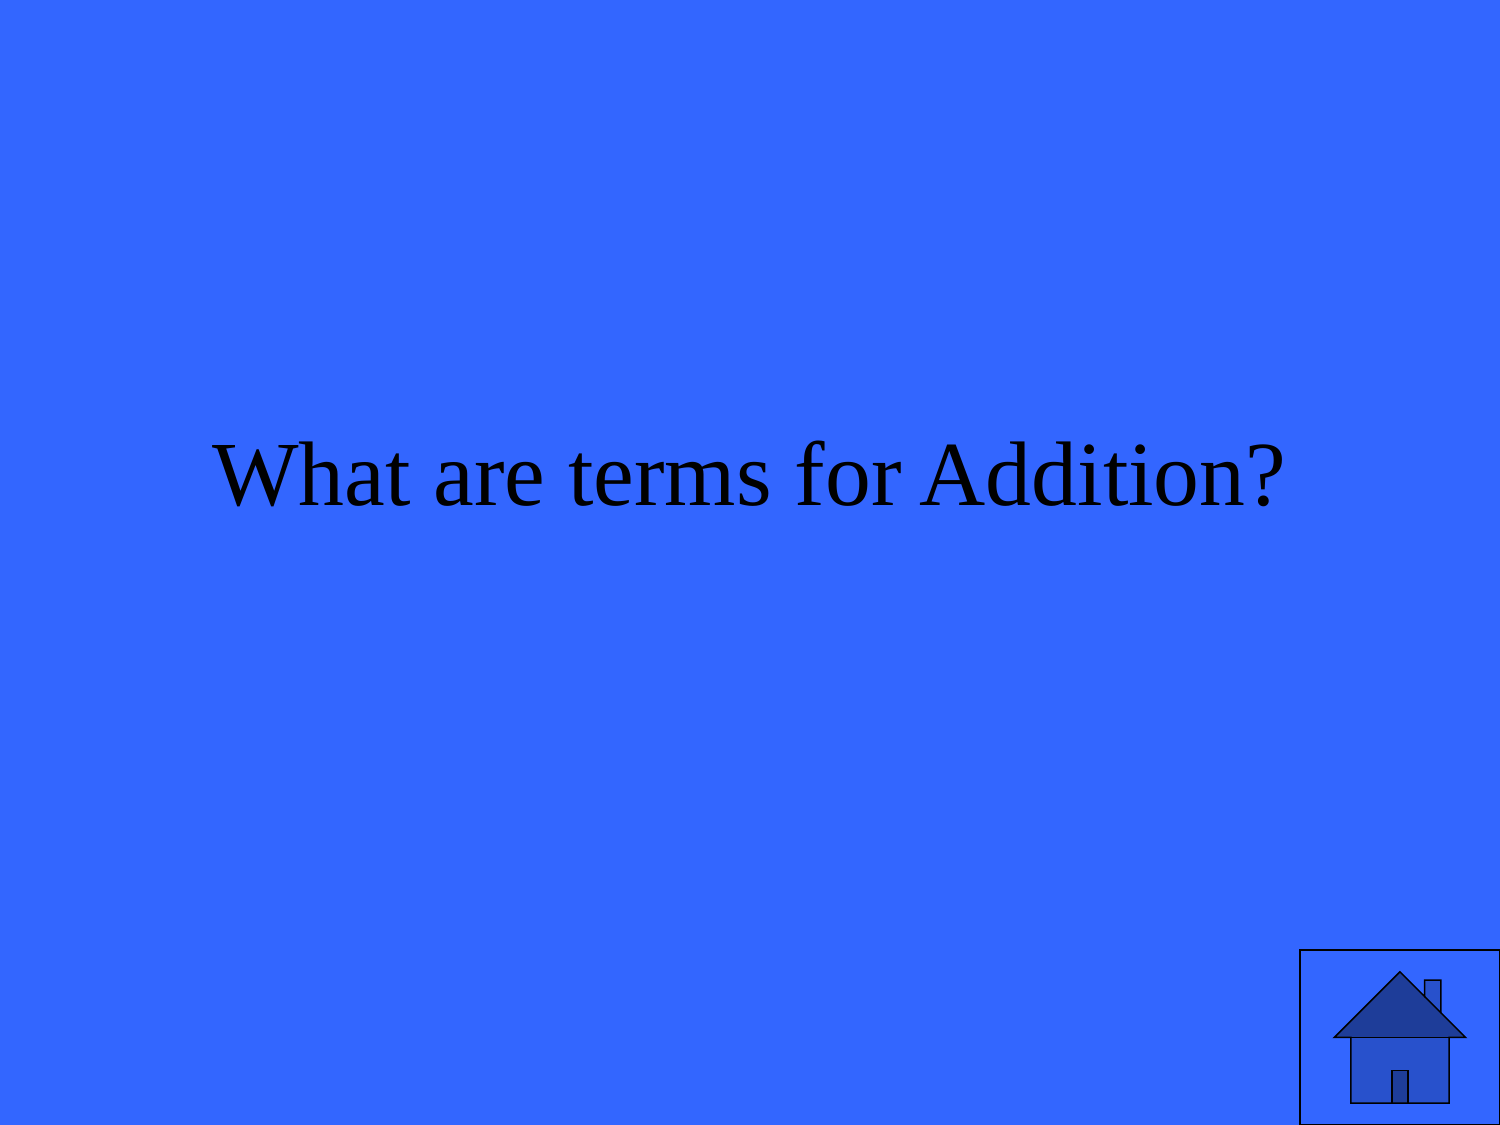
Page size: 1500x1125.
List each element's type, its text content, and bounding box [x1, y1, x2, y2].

text_box [1299, 950, 1500, 1125]
title What are terms for Addition? [112, 374, 1388, 563]
